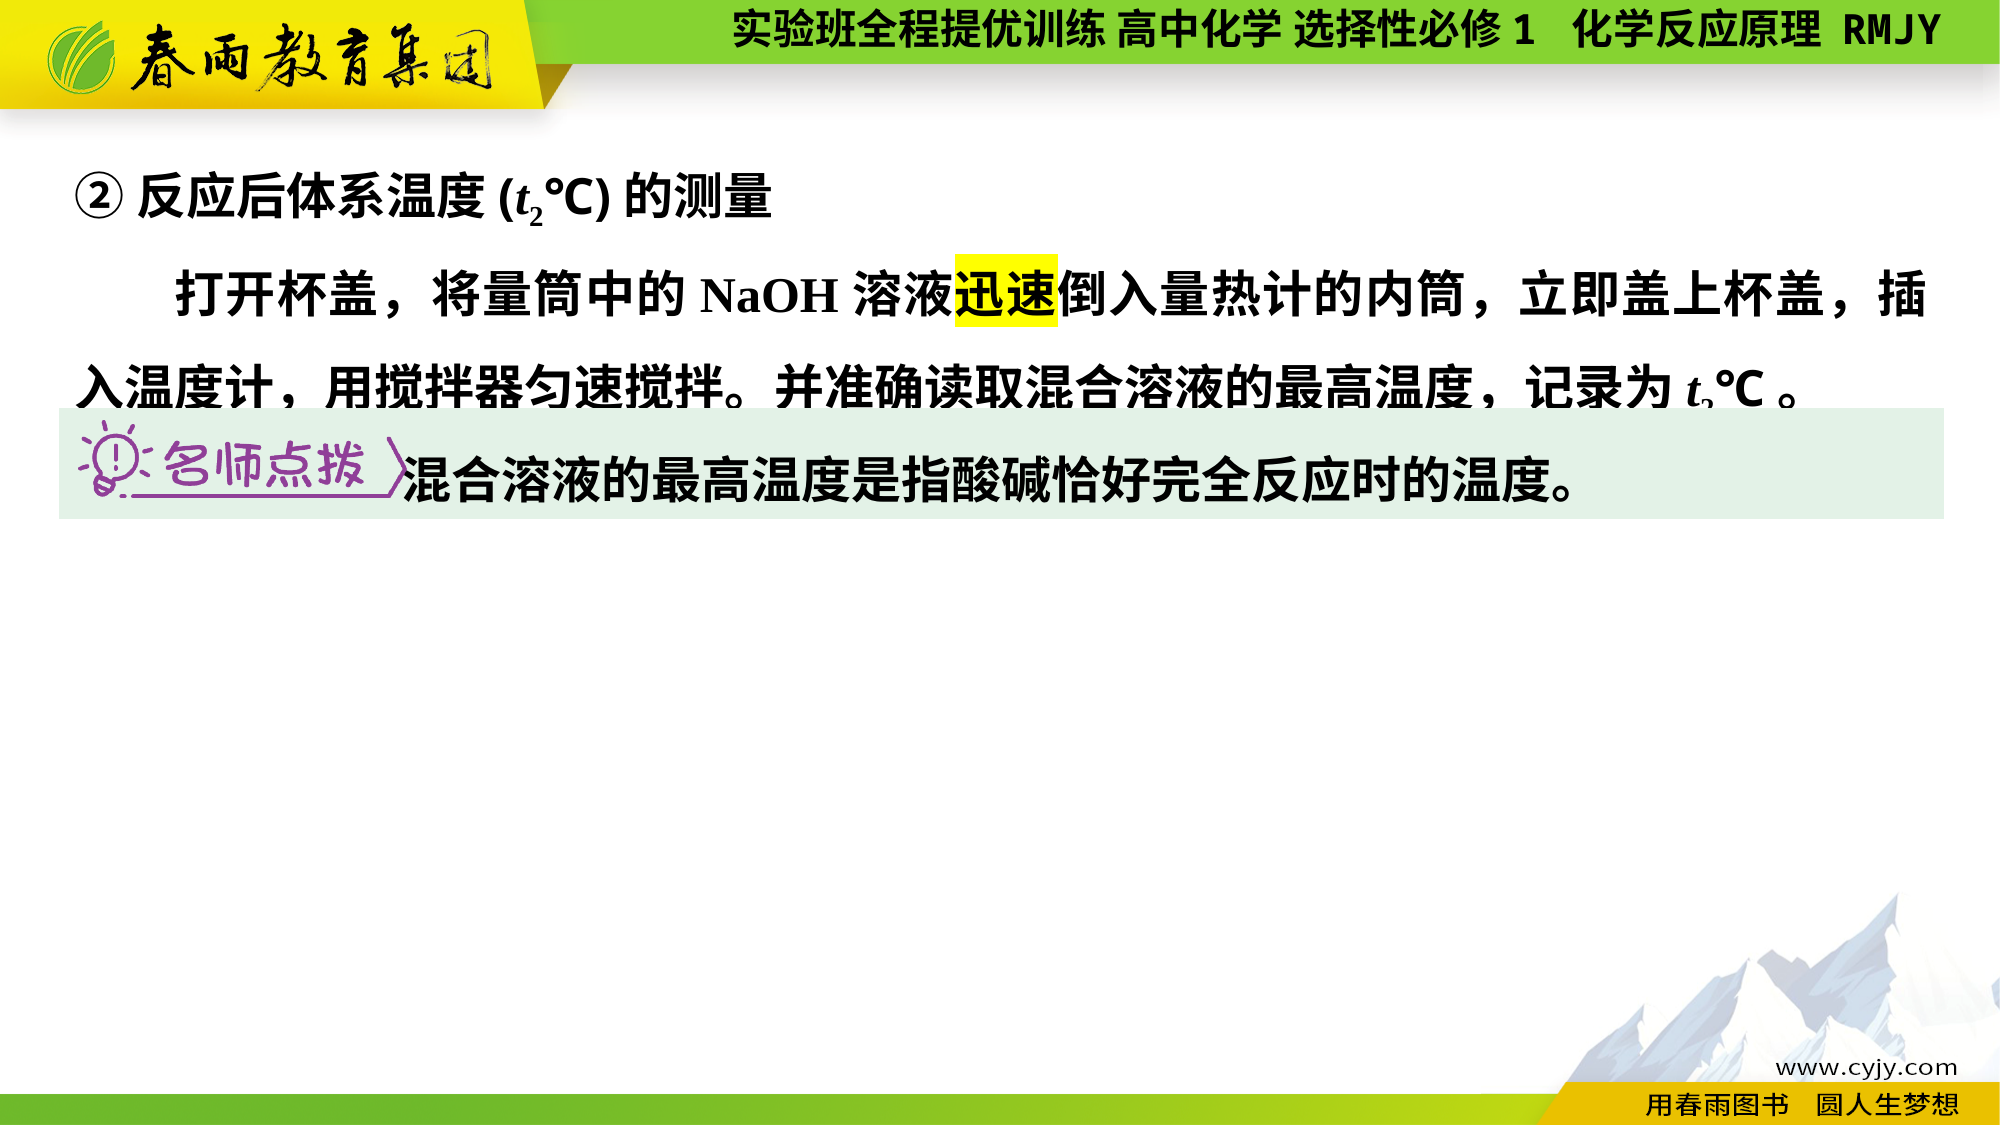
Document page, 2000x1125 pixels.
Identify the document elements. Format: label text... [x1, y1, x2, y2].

list ②反应后体系温度(t2℃)的测量 打开杯盖，将量筒中的NaOH溶液迅速倒入量热计的内筒，立即盖上杯盖，插入温度计，用搅拌器匀速搅拌。并准确读取混合溶液的最高温度，记录为t2℃。 [59, 122, 1944, 399]
picture [0, 0, 2000, 1125]
